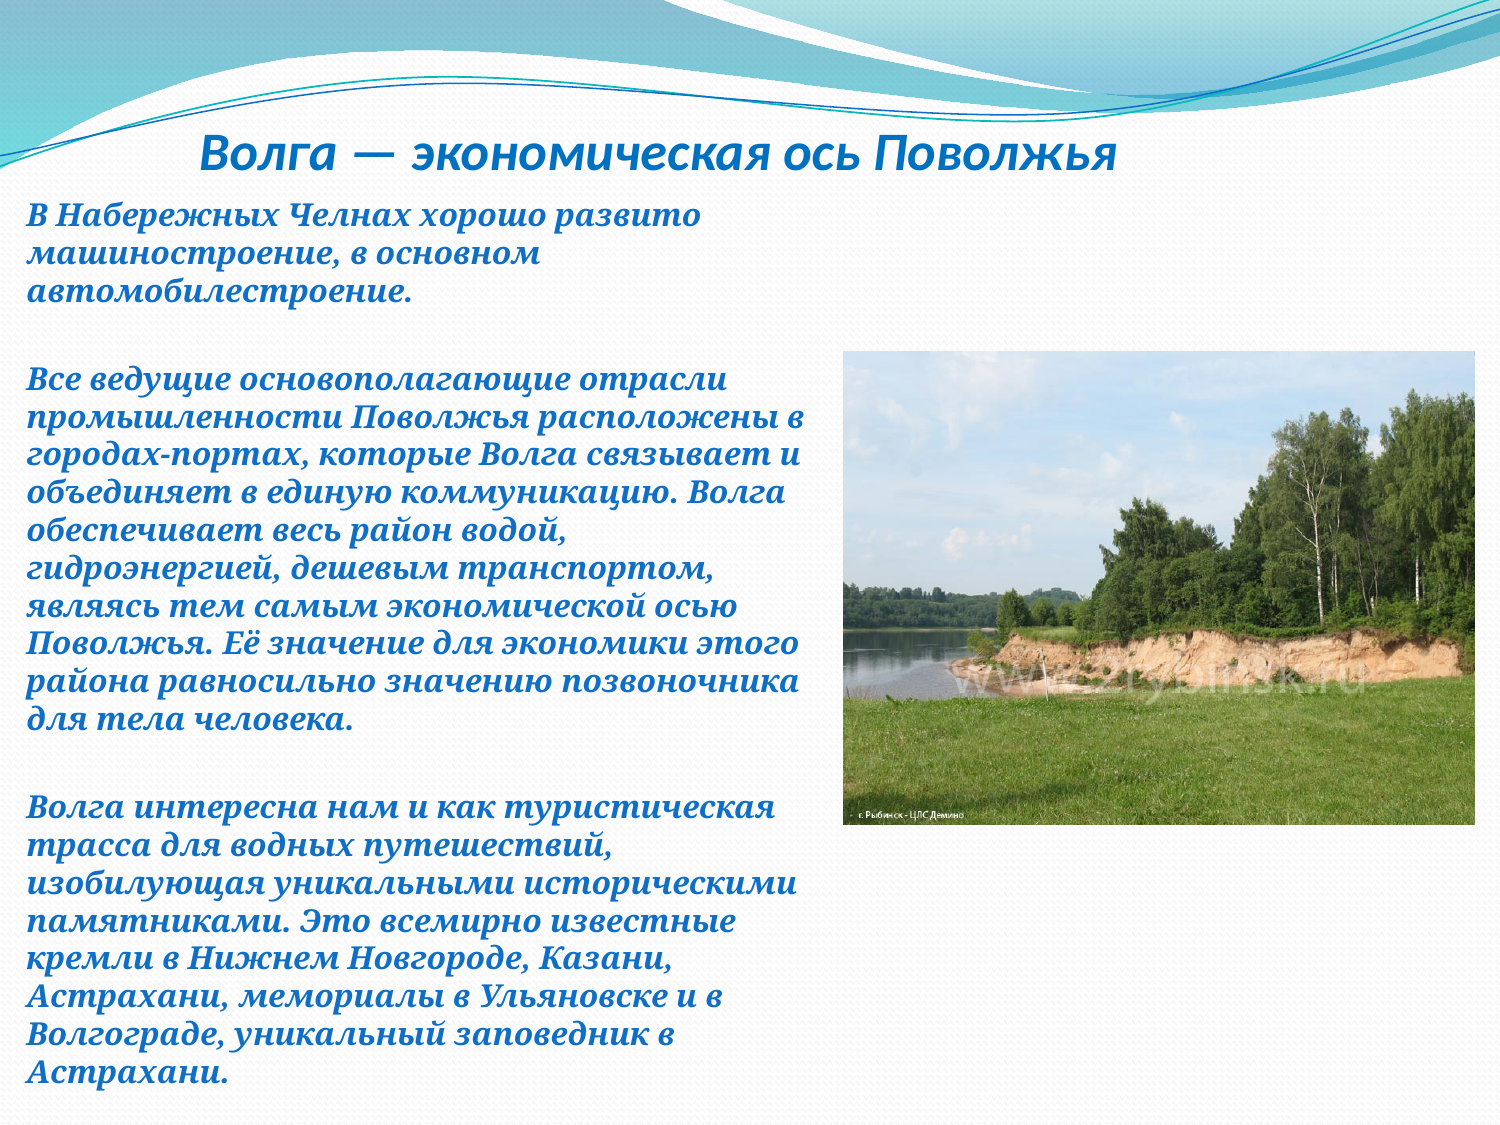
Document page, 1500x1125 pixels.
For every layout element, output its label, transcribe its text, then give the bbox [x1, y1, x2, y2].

list В Набережных Челнах хорошо развито машиностроение, в основном автомобилестроение. Все ведущие основополагающие отрасли промышленности Поволжья расположены в городах-портах, которые Волга связывает и объединяет в единую коммуникацию. Волга обеспечивает весь район водой, гидроэнергией, дешевым транспортом, являясь тем самым экономической осью Поволжья. Её значение для экономики этого района равносильно значению позвоночника для тела человека. Волга интересна нам и как туристическая трасса для водных путешествий, изобилующая уникальными историческими памятниками. Это всемирно известные кремли в Нижнем Новгороде, Казани, Астрахани, мемориалы в Ульяновске и в Волгограде, уникальный заповедник в Астрахани. [23, 187, 821, 1102]
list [843, 351, 1475, 825]
title Волга — экономическая ось Поволжья [199, 117, 1165, 182]
